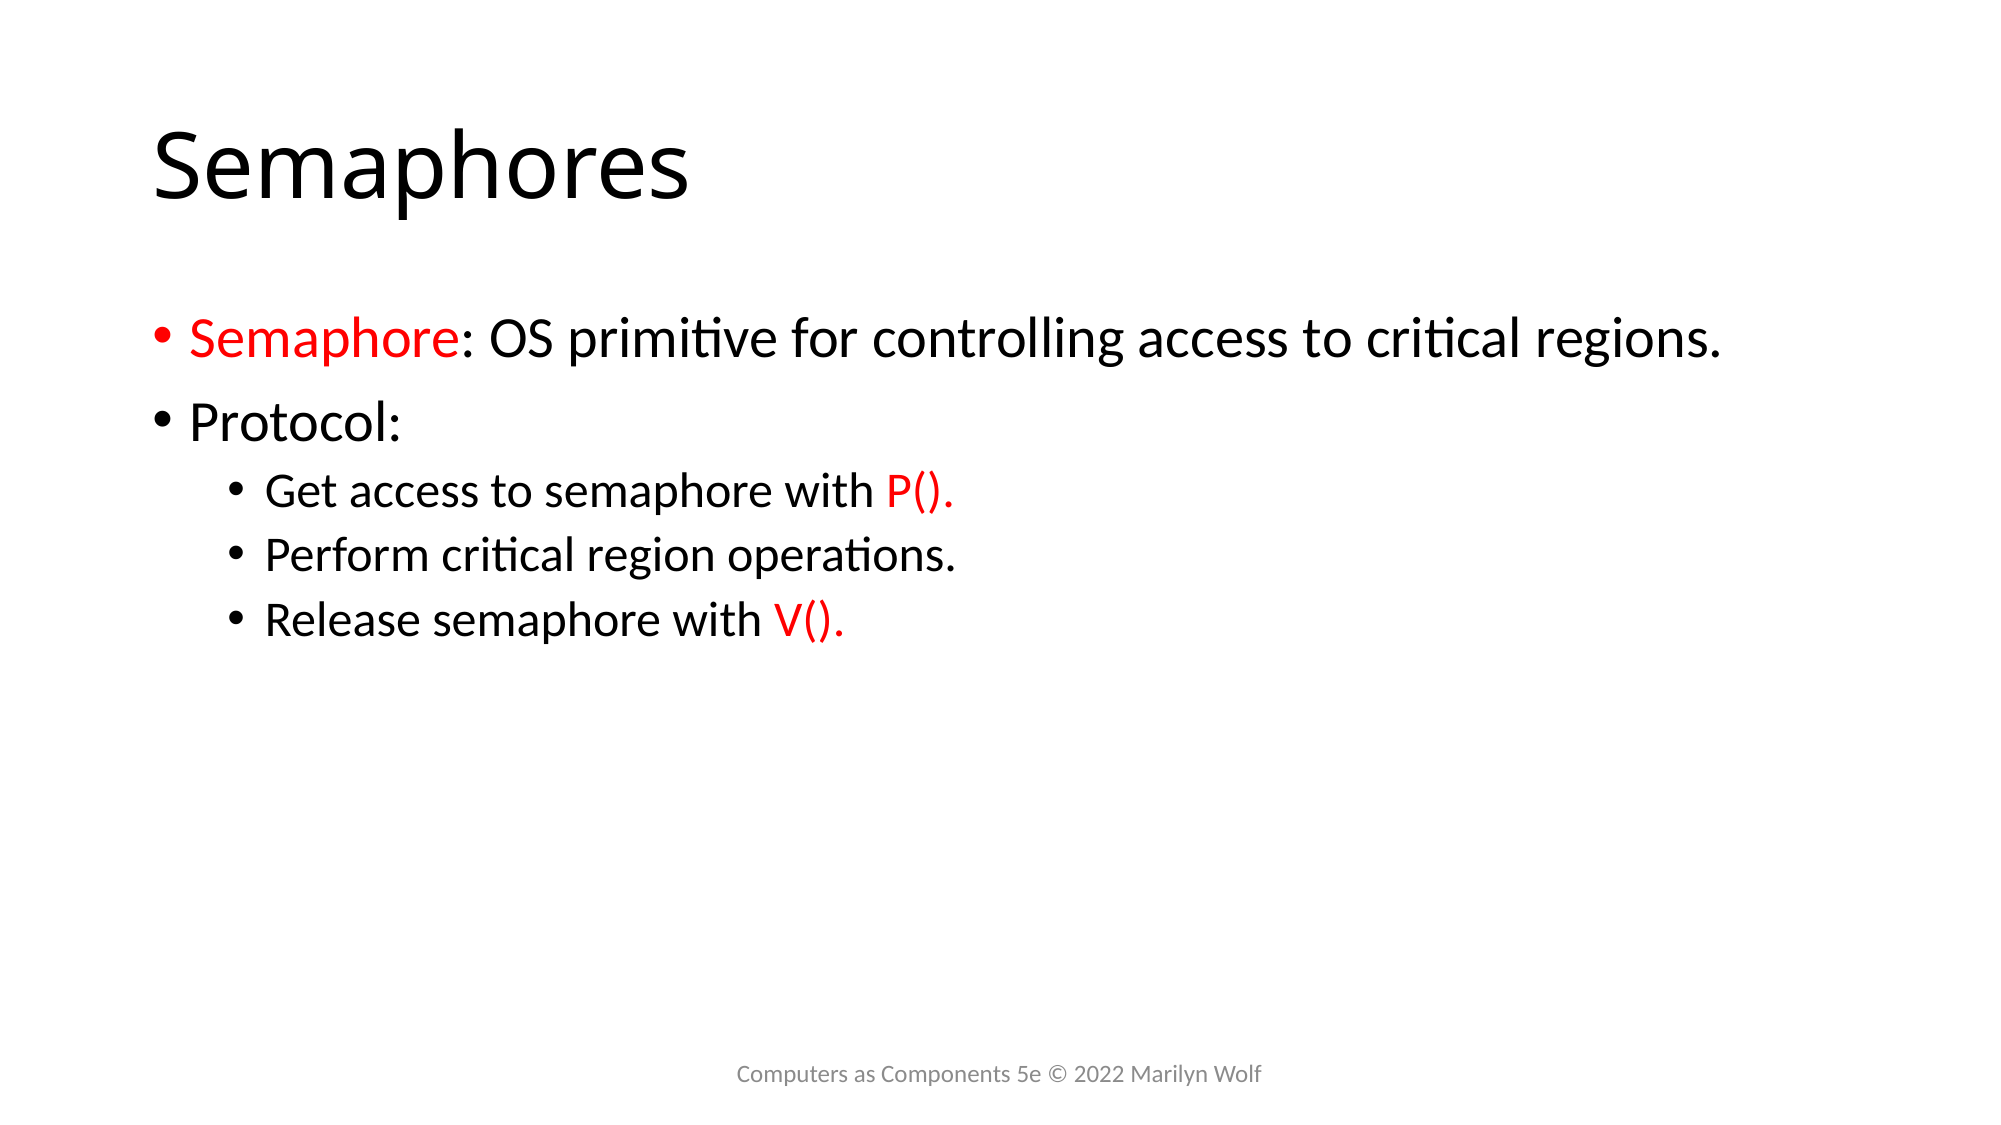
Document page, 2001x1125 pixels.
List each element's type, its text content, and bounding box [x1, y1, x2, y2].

title Semaphores [137, 59, 1863, 278]
list Semaphore: OS primitive for controlling access to critical regions. Protocol: Get access to semaphore with P(). Perform critical region operations. Release semaphore with V(). [137, 299, 1863, 1014]
footer Computers as Components 5e © 2022 Marilyn Wolf [662, 1042, 1338, 1103]
